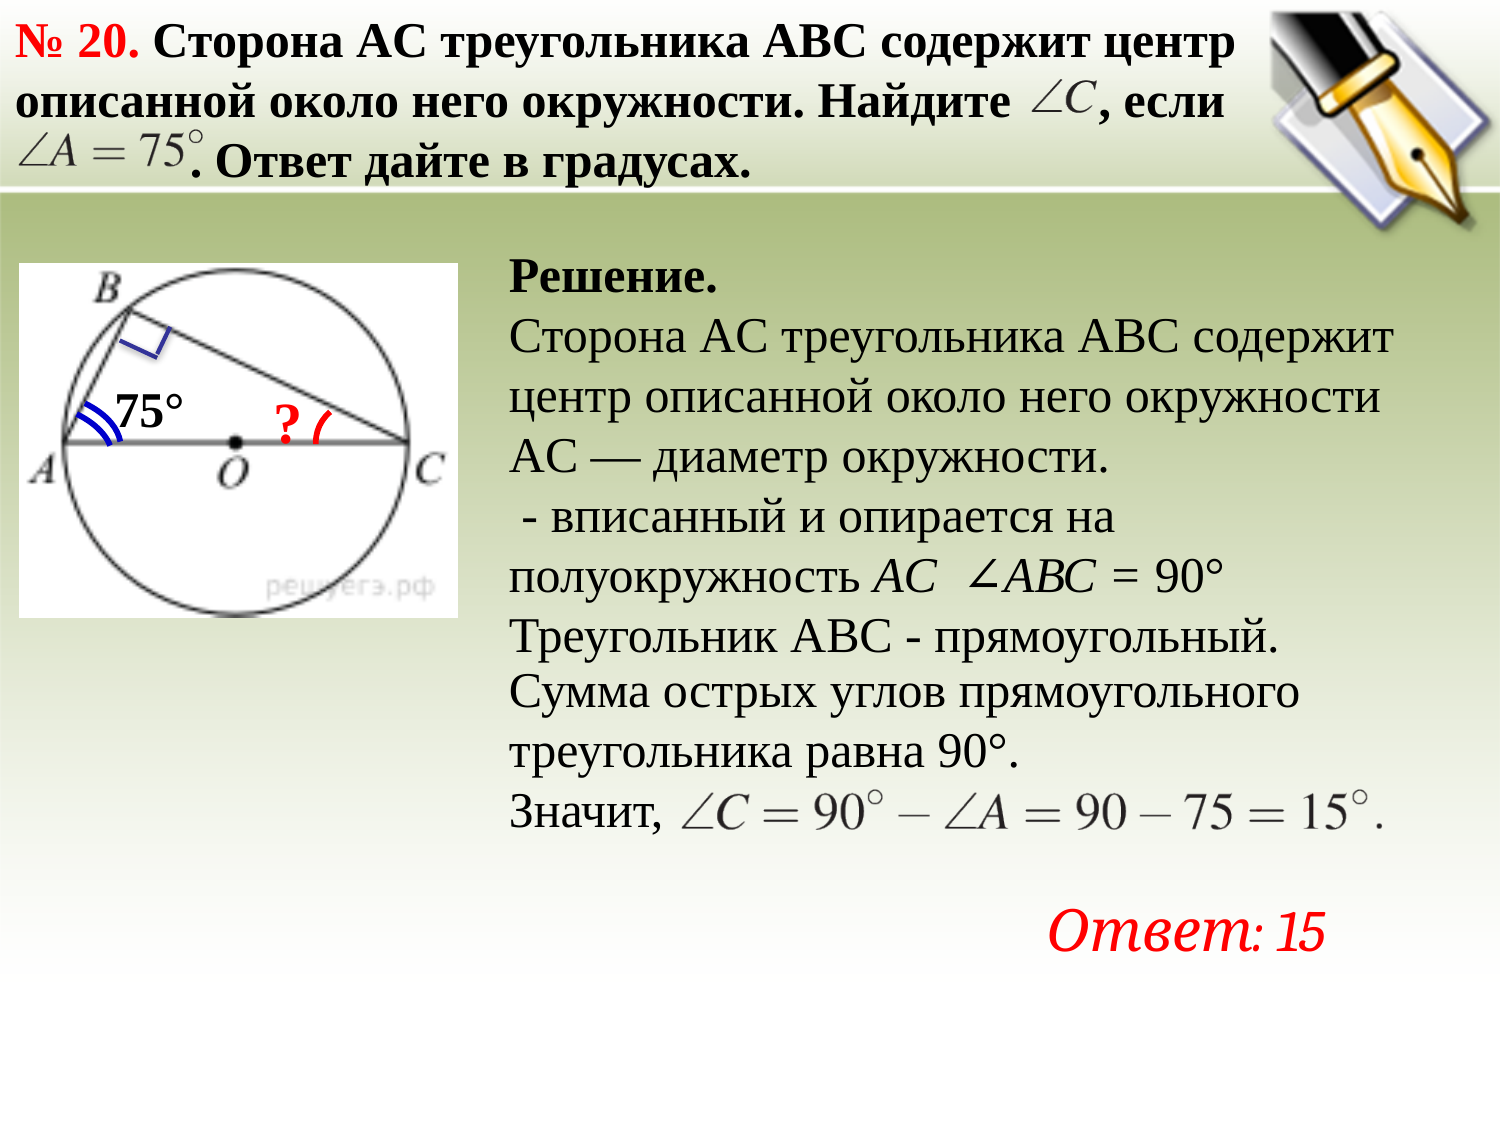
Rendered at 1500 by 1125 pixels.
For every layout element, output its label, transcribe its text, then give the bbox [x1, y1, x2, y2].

picture [0, 0, 1500, 1125]
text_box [119, 340, 153, 359]
text_box Сумма острых углов прямоугольного треугольника равна 90°. Значит, [494, 649, 1464, 845]
text_box № 20. Сторона AC треугольника ABC содержит центр описанной около него окружности. Найдите , если . Ответ дайте в градусах. [0, 0, 1410, 195]
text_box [156, 326, 171, 355]
picture [18, 128, 204, 178]
picture [1031, 78, 1097, 120]
text_box Ответ: 15 [1031, 880, 1441, 971]
